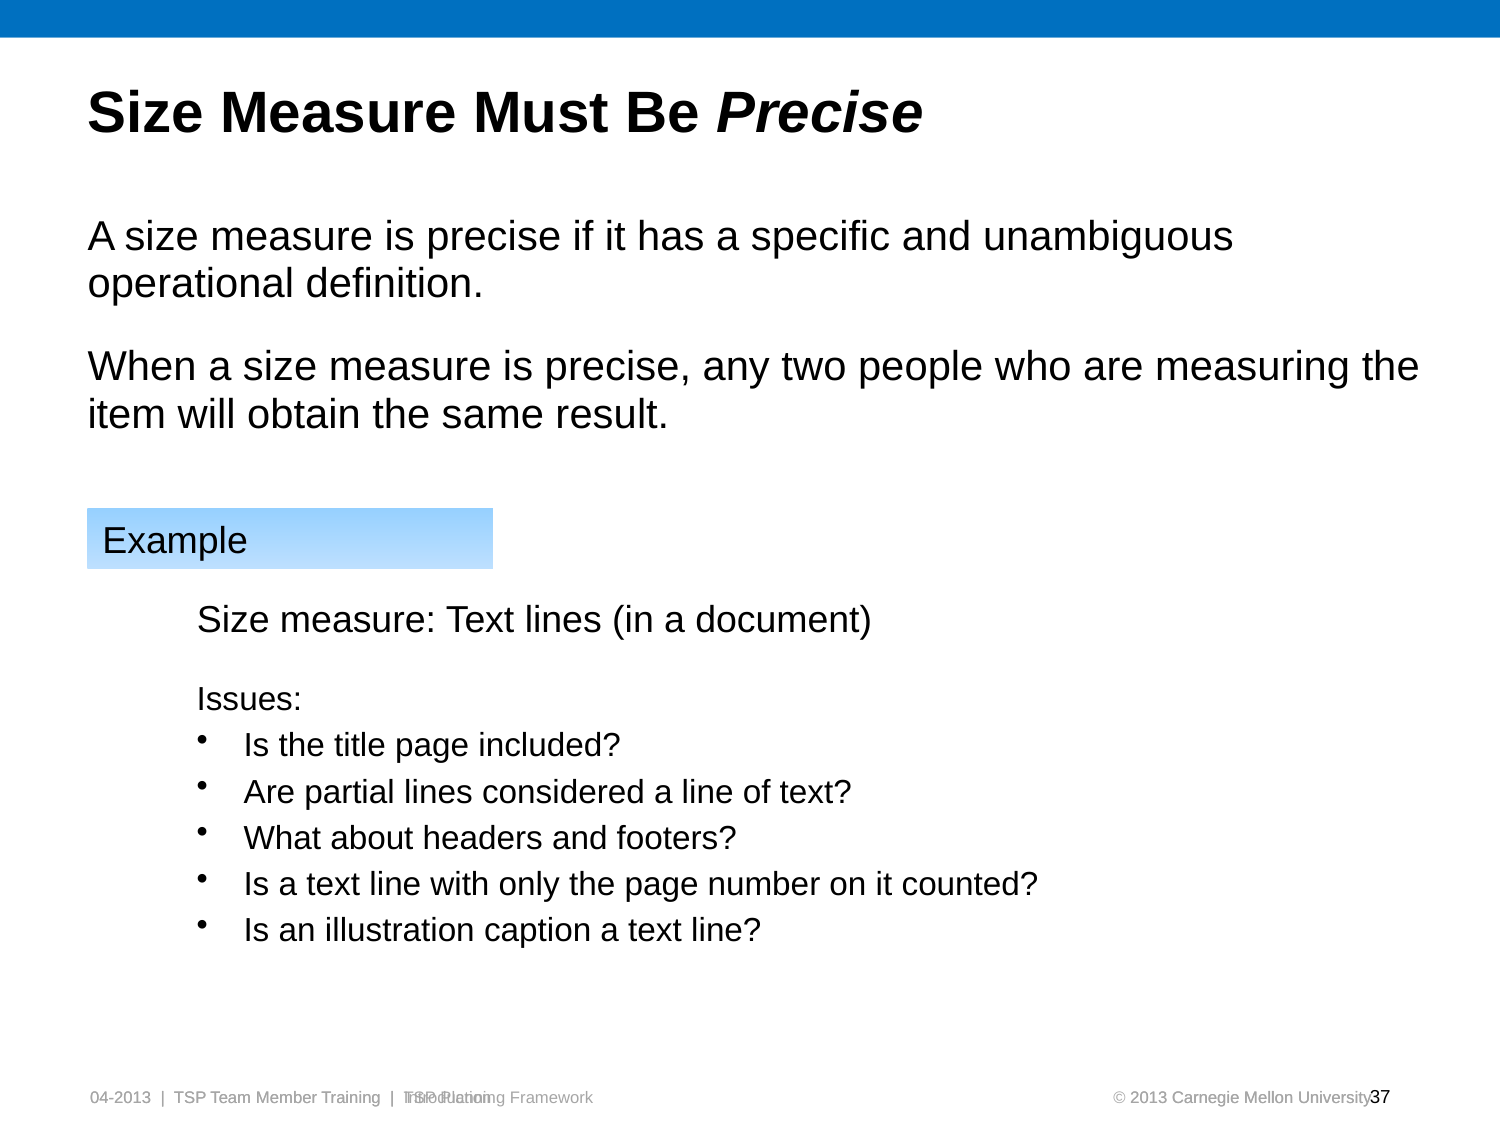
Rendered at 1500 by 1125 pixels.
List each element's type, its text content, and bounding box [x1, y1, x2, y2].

list A size measure is precise if it has a specific and unambiguous operational definition. When a size measure is precise, any two people who are measuring the item will obtain the same result. [87, 212, 1440, 540]
title Size Measure Must Be Precise [87, 87, 1439, 212]
text_box Size measure: Text lines (in a document) [182, 587, 888, 647]
text_box Example [87, 508, 493, 569]
text_box Issues: Is the title page included? Are partial lines considered a line of text? What about headers and footers? Is a text line with only the page number on it counted? Is an illustration caption a text line? [181, 670, 1113, 1002]
